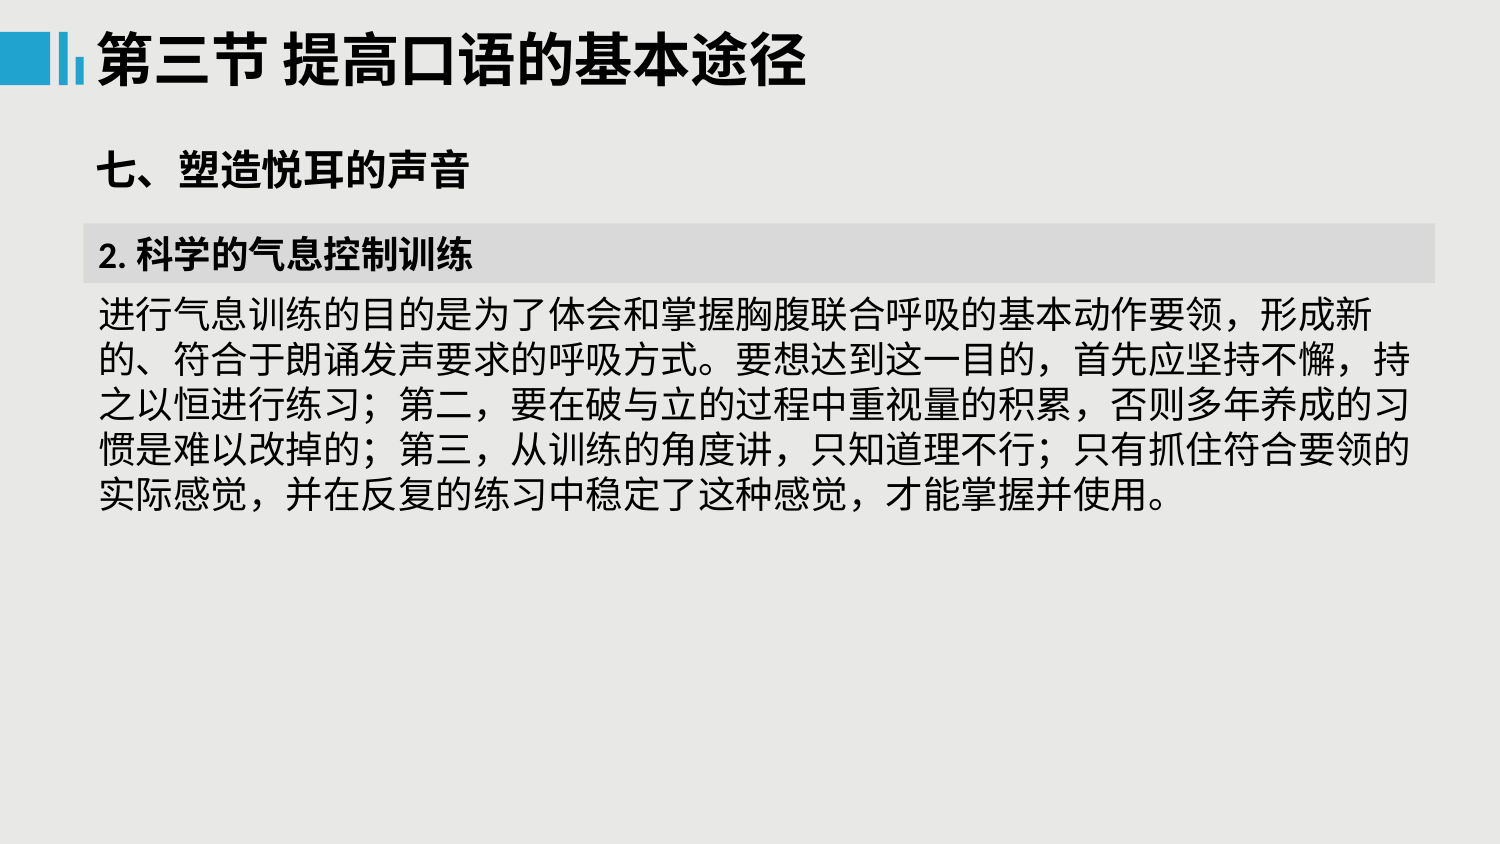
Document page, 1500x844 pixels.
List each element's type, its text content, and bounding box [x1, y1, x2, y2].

text_box [0, 30, 52, 87]
text_box [74, 55, 83, 87]
text_box [57, 30, 70, 87]
text_box 第三节 提高口语的基本途径 [83, 17, 1412, 99]
text_box 七、塑造悦耳的声音 [83, 138, 1304, 200]
text_box 进行气息训练的目的是为了体会和掌握胸腹联合呼吸的基本动作要领，形成新的、符合于朗诵发声要求的呼吸方式。要想达到这一目的，首先应坚持不懈，持之以恒进行练习；第二，要在破与立的过程中重视量的积累，否则多年养成的习惯是难以改掉的；第三，从训练的角度讲，只知道理不行；只有抓住符合要领的实际感觉，并在反复的练习中稳定了这种感觉，才能掌握并使用。 [83, 283, 1448, 524]
text_box 2.科学的气息控制训练 [83, 223, 1436, 283]
